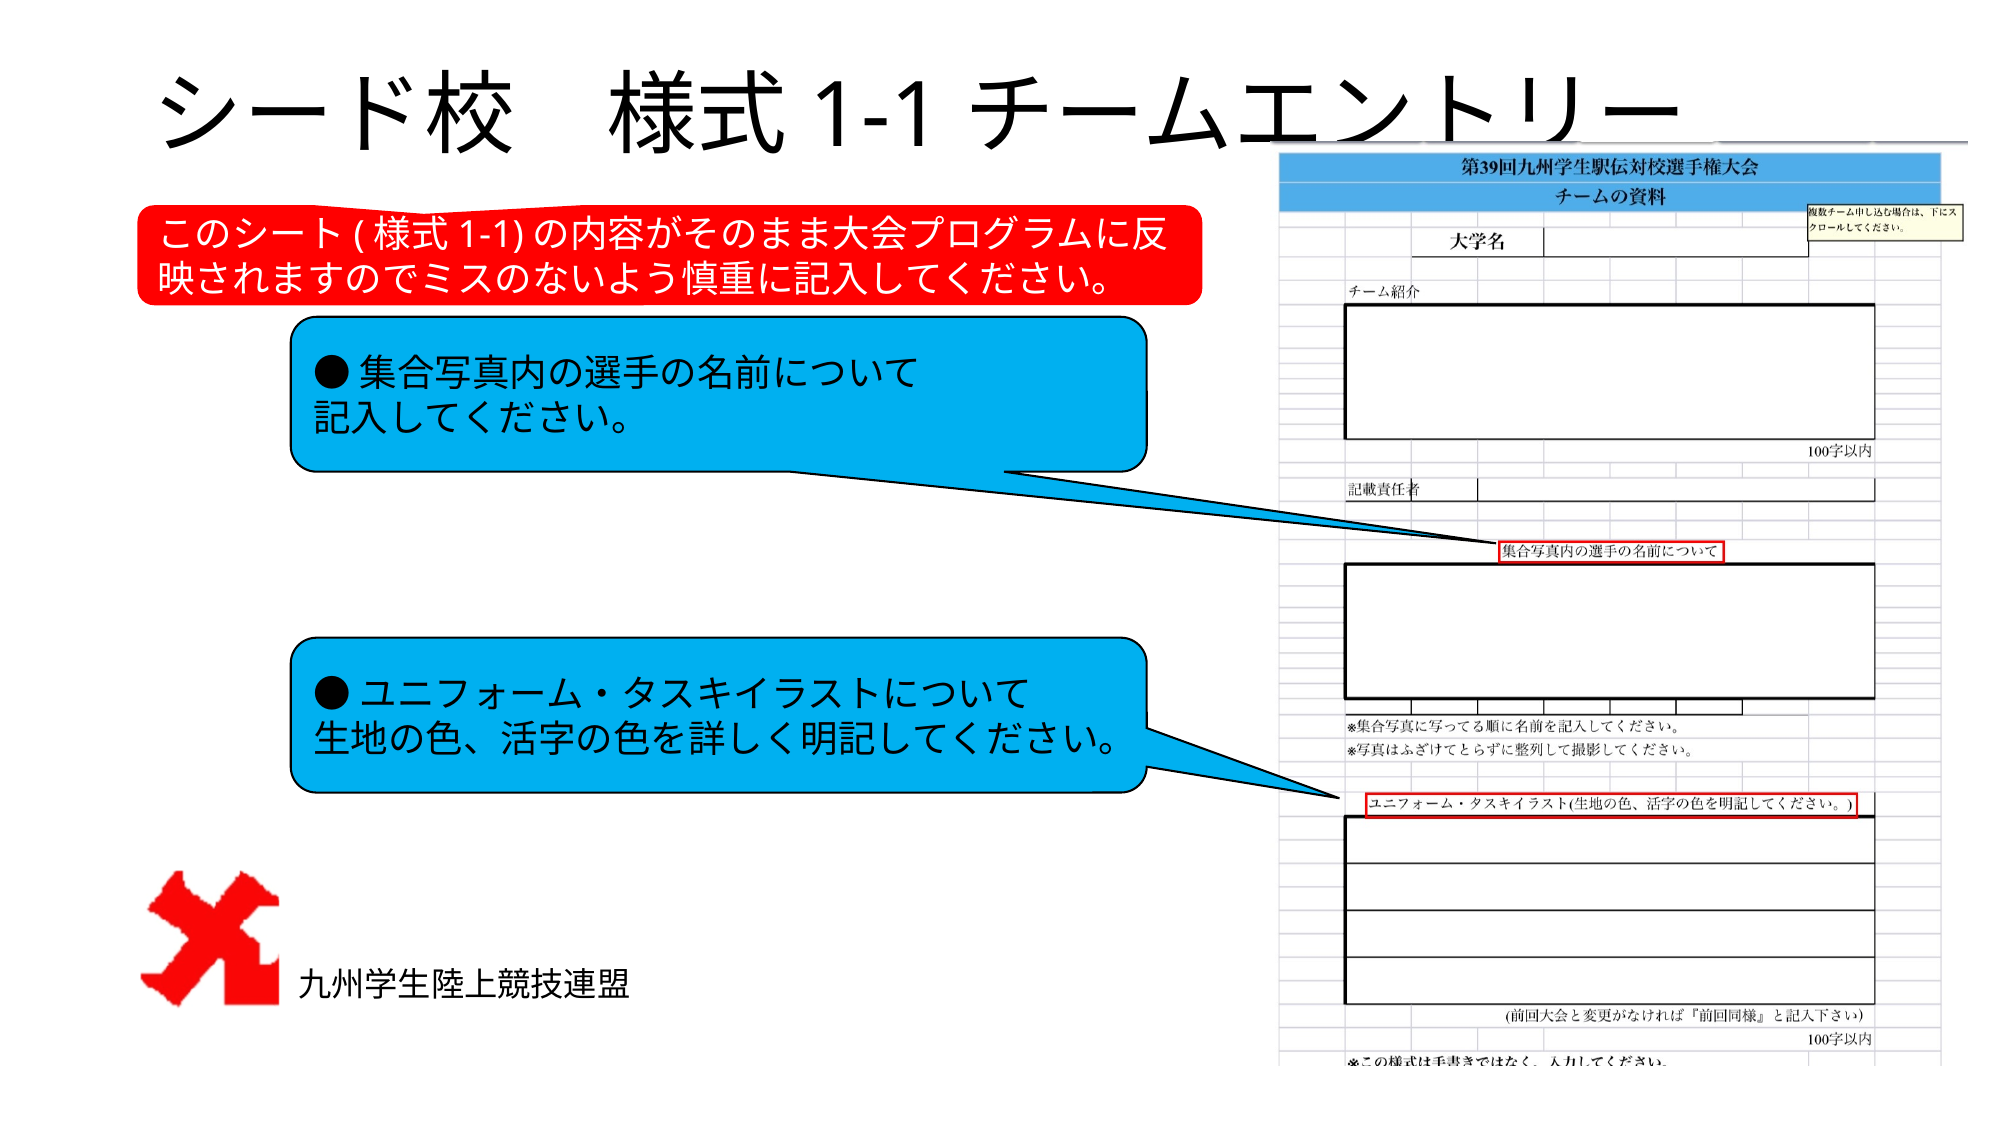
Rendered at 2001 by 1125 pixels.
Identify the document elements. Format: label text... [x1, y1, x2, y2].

text_box ●集合写真内の選手の名前について 記入してください。 [289, 315, 1270, 522]
text_box このシート(様式1-1)の内容がそのまま大会プログラムに反映されますのでミスのないよう慎重に記入してください。 [136, 204, 1204, 307]
text_box ●ユニフォーム・タスキイラストについて 生地の色、活字の色を詳しく明記してください。 [289, 636, 1270, 794]
title シード校 様式1-1チームエントリー [137, 59, 1863, 174]
picture [1270, 141, 1968, 1066]
picture [137, 863, 284, 1014]
